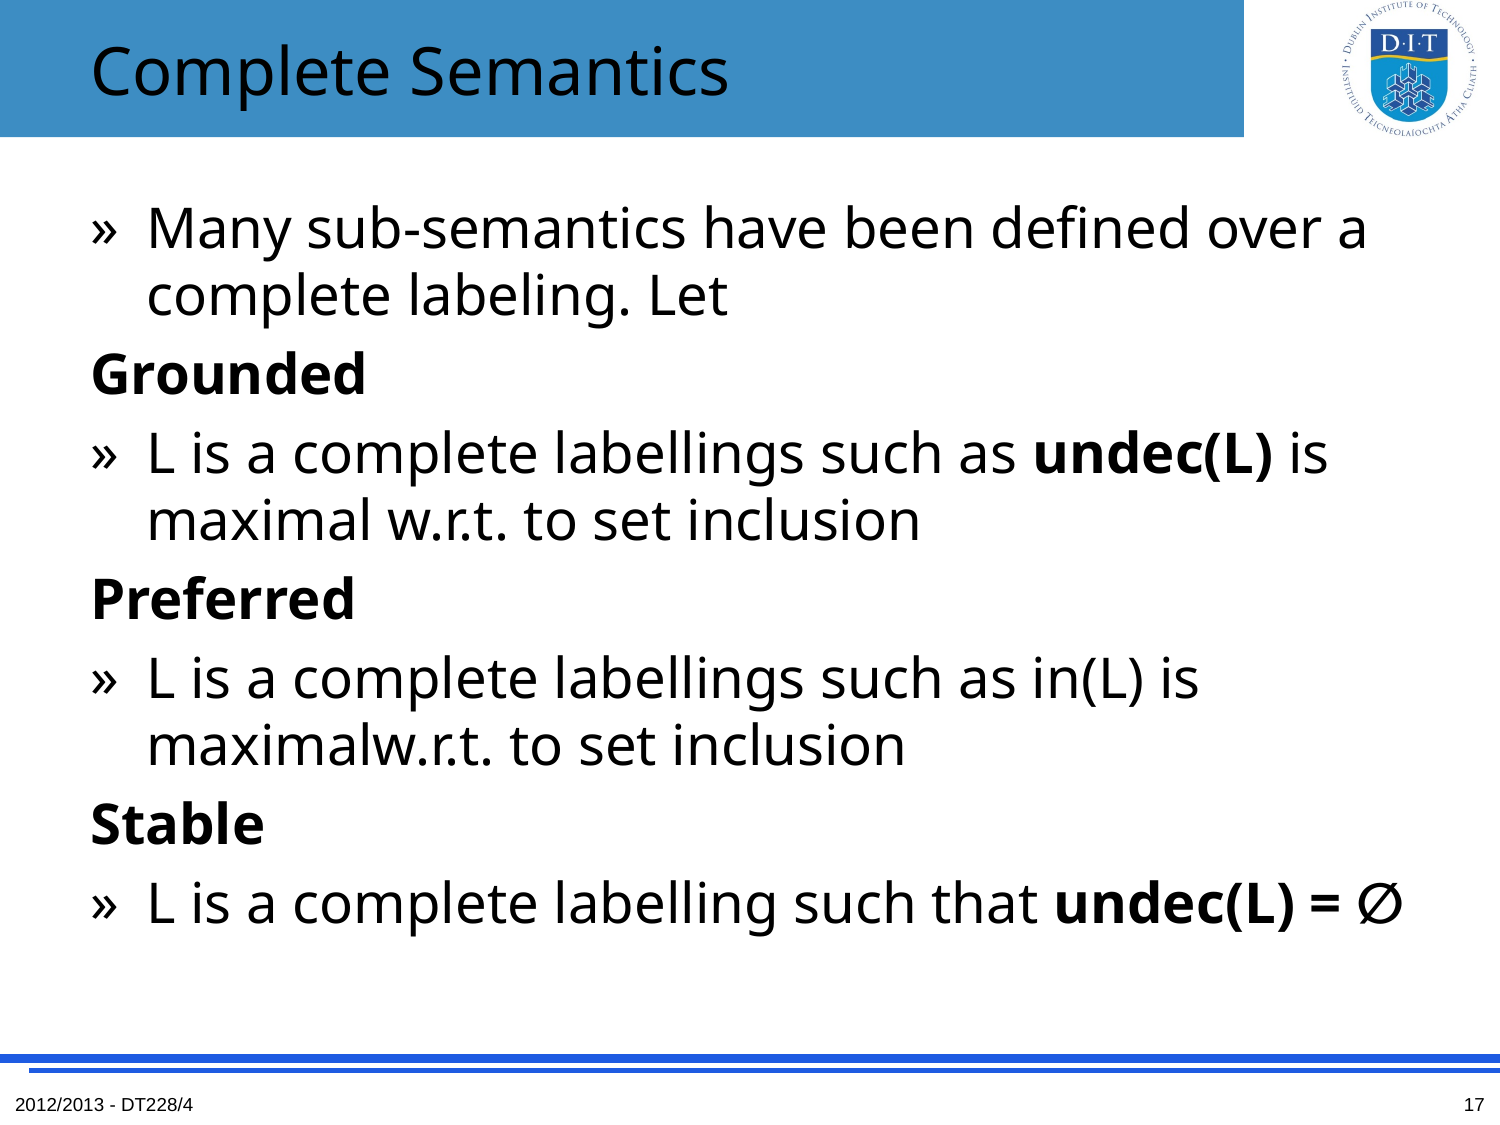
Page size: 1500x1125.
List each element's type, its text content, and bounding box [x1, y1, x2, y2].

slide_number 17 [1149, 1084, 1500, 1125]
slide_number 2012/2013 - DT228/4 [0, 1084, 351, 1125]
title Complete Semantics [74, 0, 1105, 138]
picture [1340, 0, 1478, 138]
